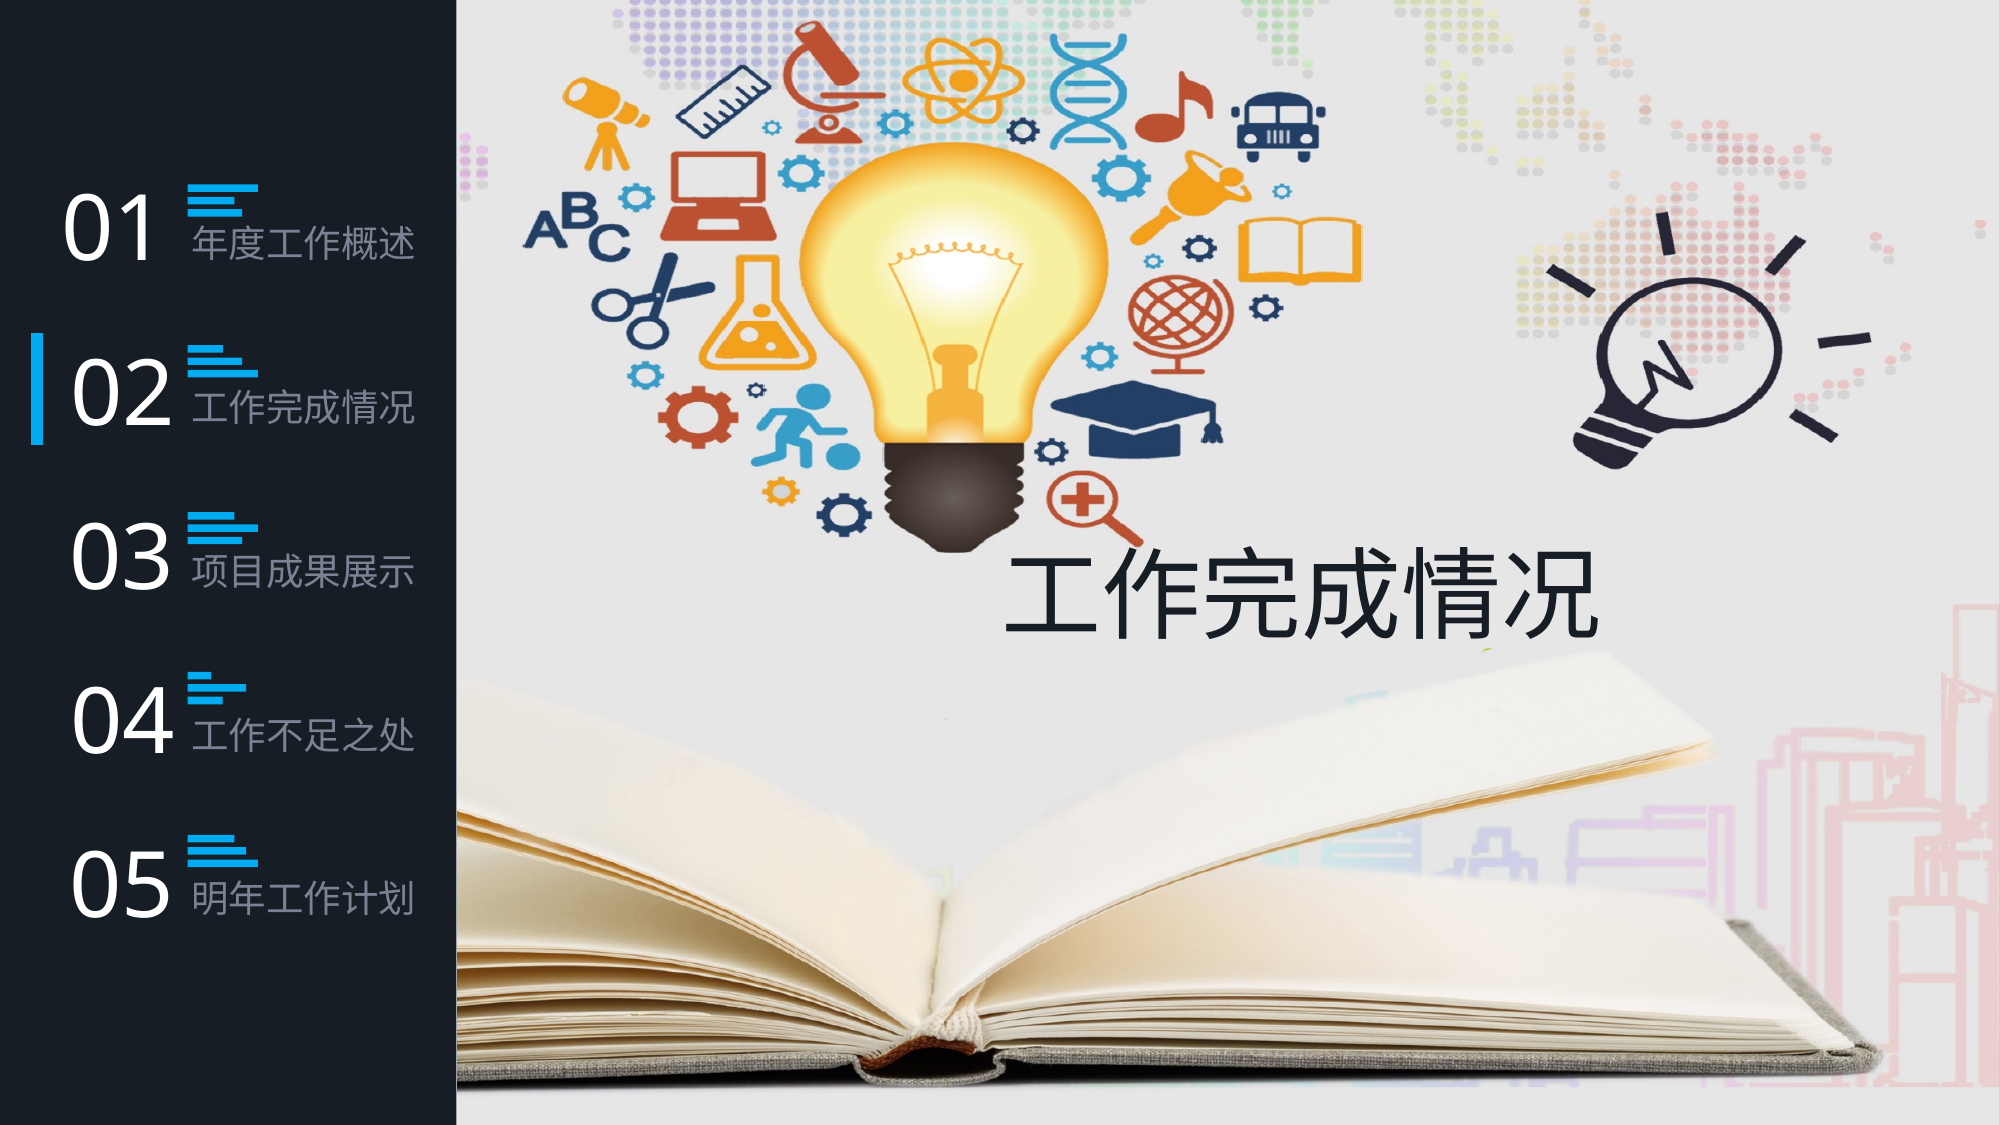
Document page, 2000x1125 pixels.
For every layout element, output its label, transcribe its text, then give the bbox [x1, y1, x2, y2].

text_box 05 [54, 818, 190, 944]
text_box [186, 182, 260, 194]
text_box [186, 522, 260, 534]
text_box 工作不足之处 [191, 704, 432, 764]
text_box 04 [55, 654, 191, 779]
text_box [186, 845, 248, 857]
text_box 01 [46, 161, 182, 287]
text_box [186, 343, 225, 355]
text_box 明年工作计划 [190, 868, 432, 928]
text_box 02 [55, 325, 190, 451]
text_box [186, 682, 248, 694]
text_box [186, 510, 237, 522]
text_box [186, 355, 244, 367]
picture [456, 0, 2000, 1125]
text_box [186, 858, 260, 869]
text_box [186, 368, 260, 379]
text_box [186, 207, 244, 219]
text_box 年度工作概述 [182, 212, 432, 273]
text_box [186, 695, 225, 706]
text_box [186, 535, 244, 546]
text_box 项目成果展示 [190, 540, 432, 601]
text_box 03 [54, 490, 190, 615]
text_box [186, 670, 213, 681]
text_box [186, 195, 237, 206]
text_box [29, 331, 45, 447]
text_box [186, 833, 237, 844]
text_box 工作完成情况 [190, 376, 432, 437]
